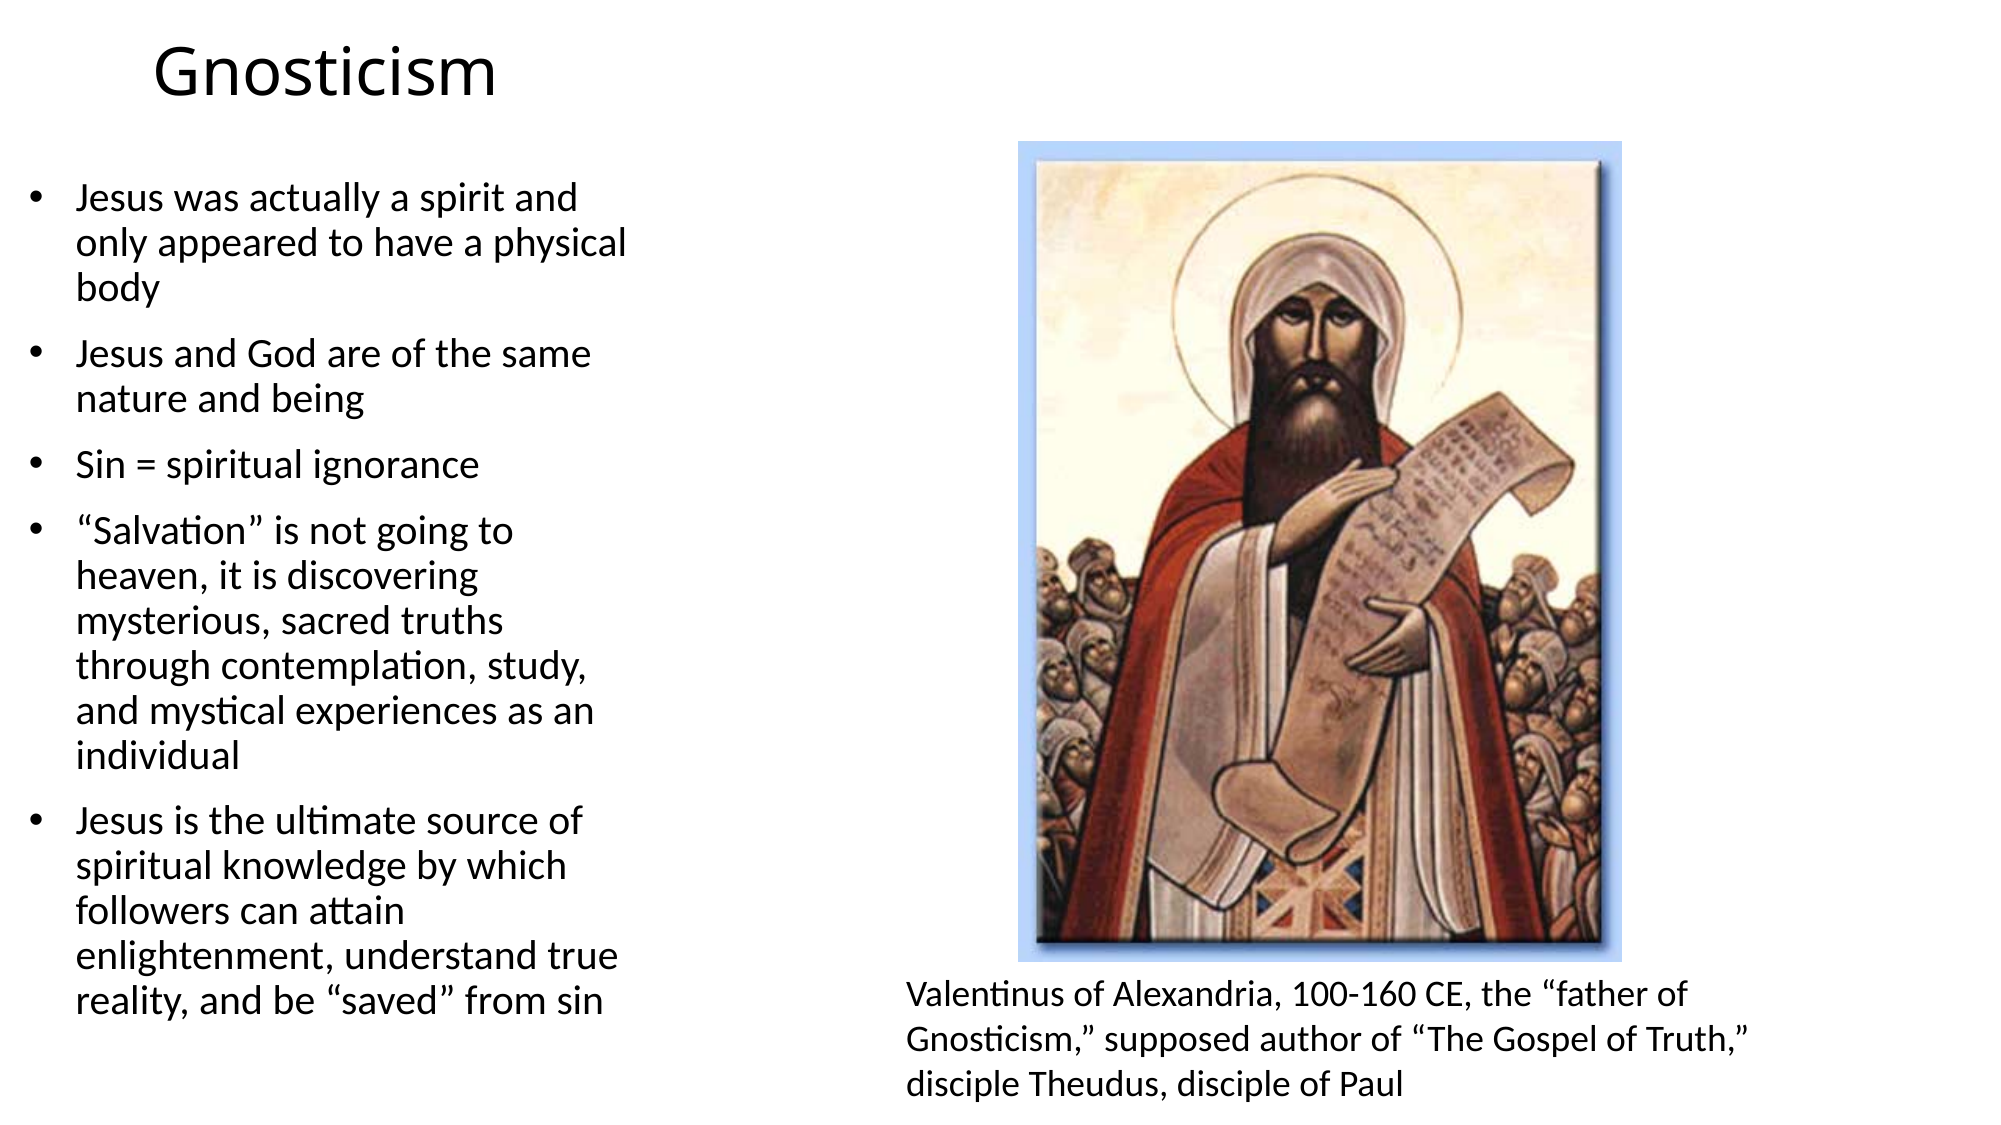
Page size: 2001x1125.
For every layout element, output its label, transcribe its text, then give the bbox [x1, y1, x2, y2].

list Jesus was actually a spirit and only appeared to have a physical body Jesus and God are of the same nature and being Sin = spiritual ignorance “Salvation” is not going to heaven, it is discovering mysterious, sacred truths through contemplation, study, and mystical experiences as an individual Jesus is the ultimate source of spiritual knowledge by which followers can attain enlightenment, understand true reality, and be “saved” from sin [13, 168, 659, 1113]
text_box Valentinus of Alexandria, 100-160 CE, the “father of Gnosticism,” supposed author of “The Gospel of Truth,” disciple Theudus, disciple of Paul [891, 961, 1841, 1112]
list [1018, 141, 1622, 962]
title Gnosticism [137, 21, 783, 126]
